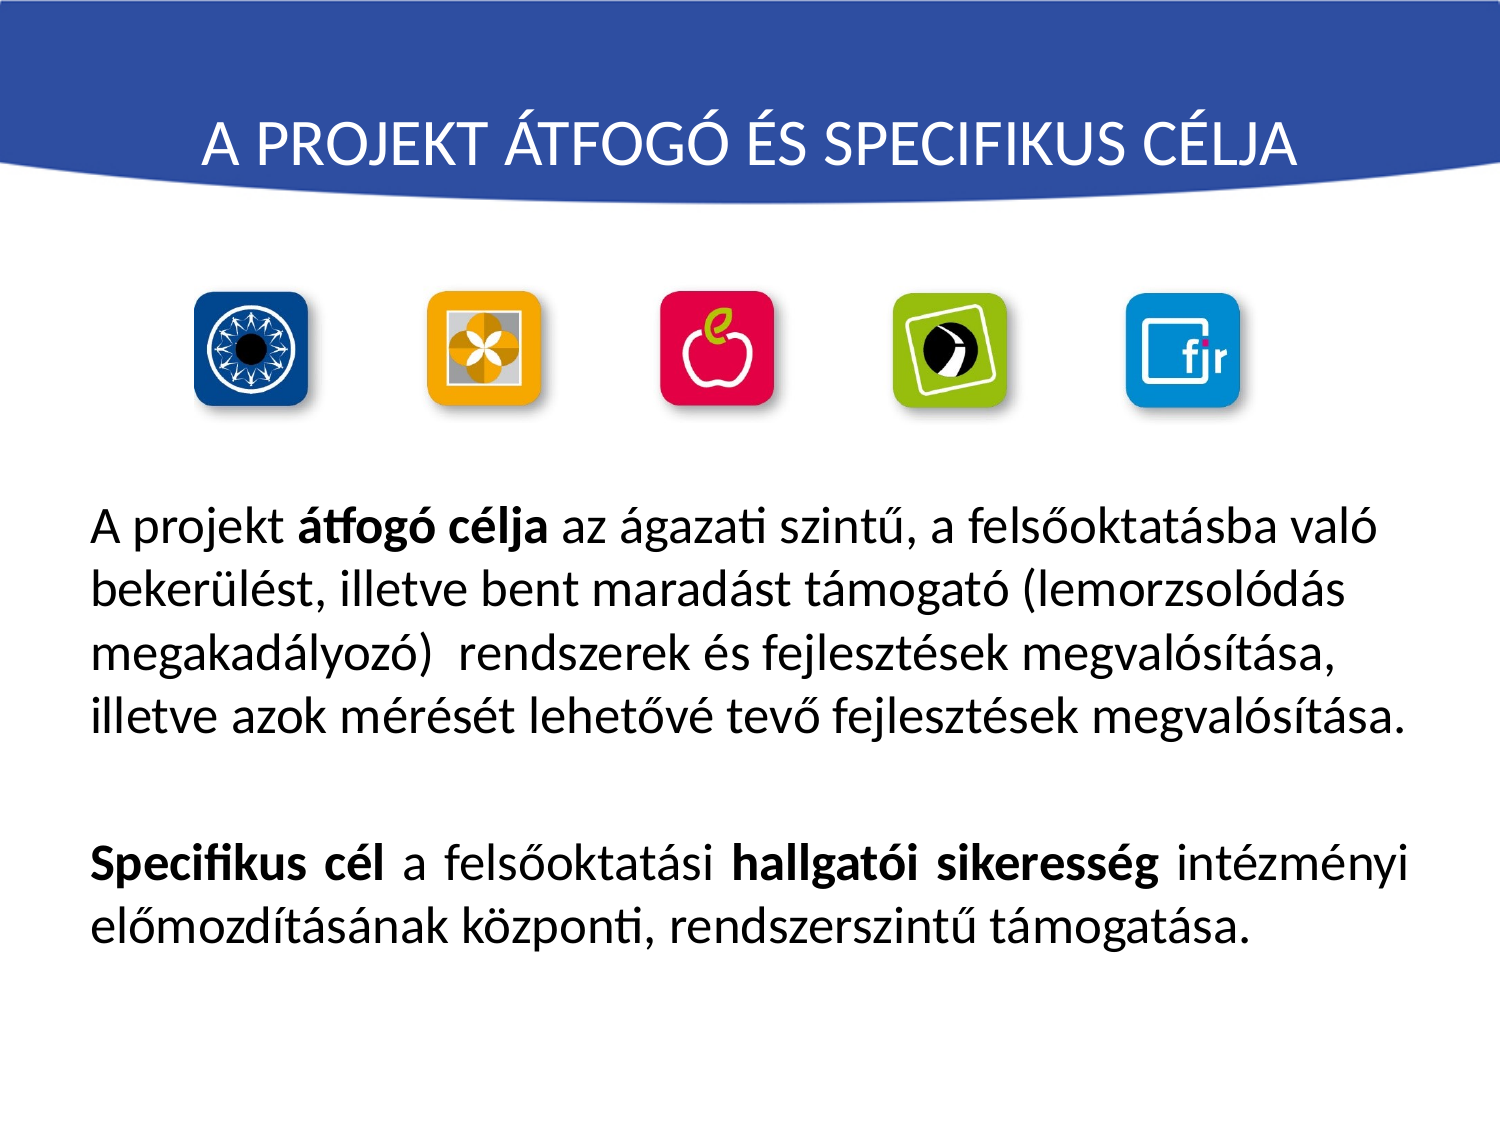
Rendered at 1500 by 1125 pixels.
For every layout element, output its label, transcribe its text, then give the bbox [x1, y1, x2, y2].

picture [0, 0, 1500, 1125]
list A projekt átfogó célja az ágazati szintű, a felsőoktatásba való bekerülést, illetve bent maradást támogató (lemorzsolódás megakadályozó) rendszerek és fejlesztések megvalósítása, illetve azok mérését lehetővé tevő fejlesztések megvalósítása. Specifikus cél a felsőoktatási hallgatói sikeresség intézményi előmozdításának központi, rendszerszintű támogatása. [75, 262, 1425, 1005]
title A PROJEKT ÁTFOGÓ ÉS SPECIFIKUS CÉLJA [75, 45, 1425, 233]
